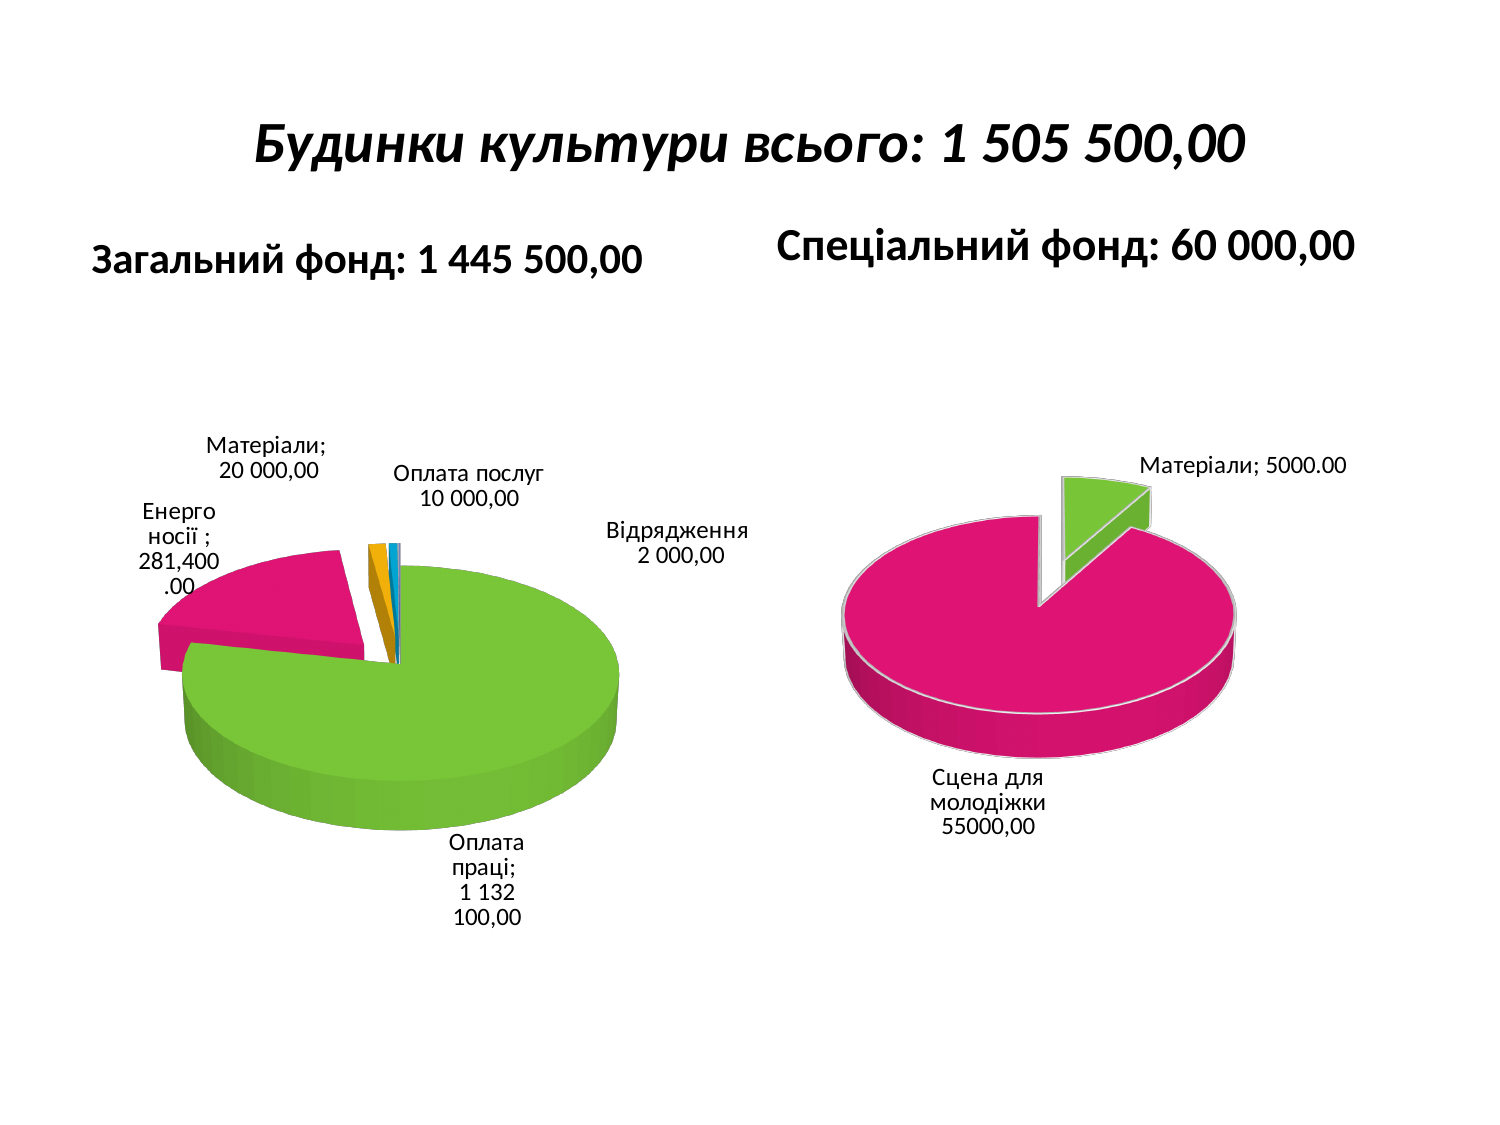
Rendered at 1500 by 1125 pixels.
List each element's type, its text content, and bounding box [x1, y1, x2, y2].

list Спеціальний фонд: 60 000,00 [761, 172, 1425, 268]
title Будинки культури всього: 1 505 500,00 [75, 45, 1425, 233]
chart [17, 278, 1426, 1095]
list Загальний фонд: 1 445 500,00 [76, 184, 740, 266]
